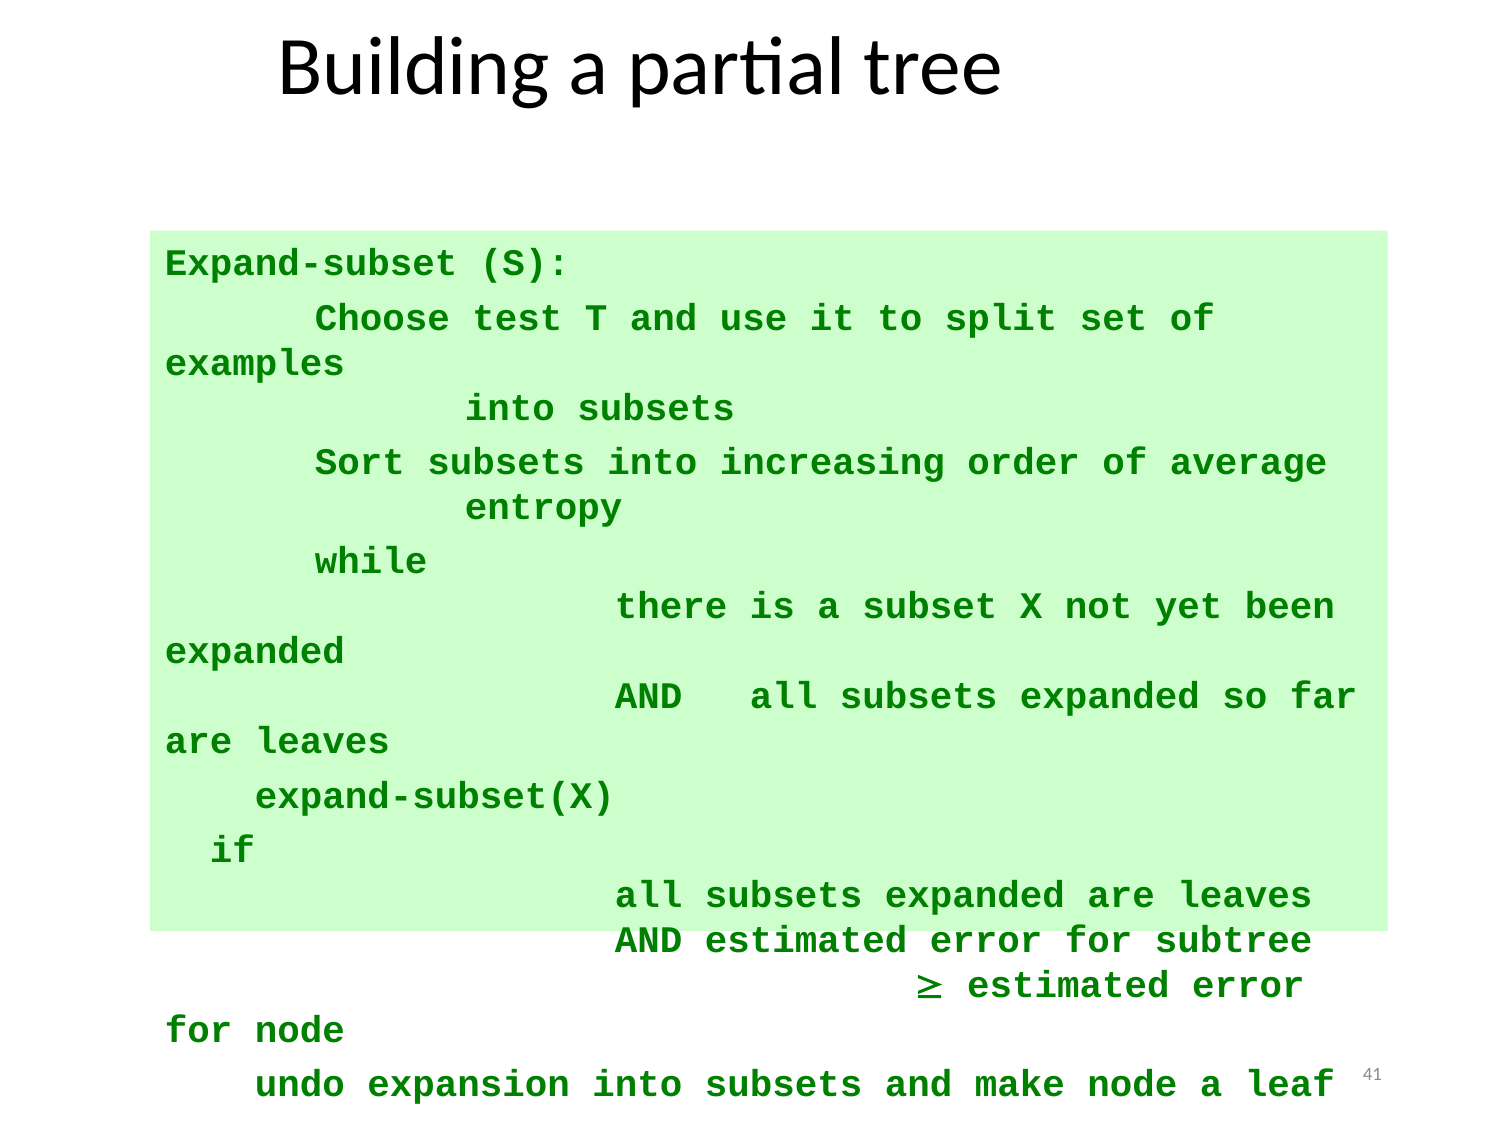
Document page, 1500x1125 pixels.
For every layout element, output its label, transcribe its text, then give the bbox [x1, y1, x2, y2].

title Building a partial tree [262, 0, 1500, 148]
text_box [149, 230, 1388, 931]
slide_number 41 [1059, 1042, 1397, 1103]
